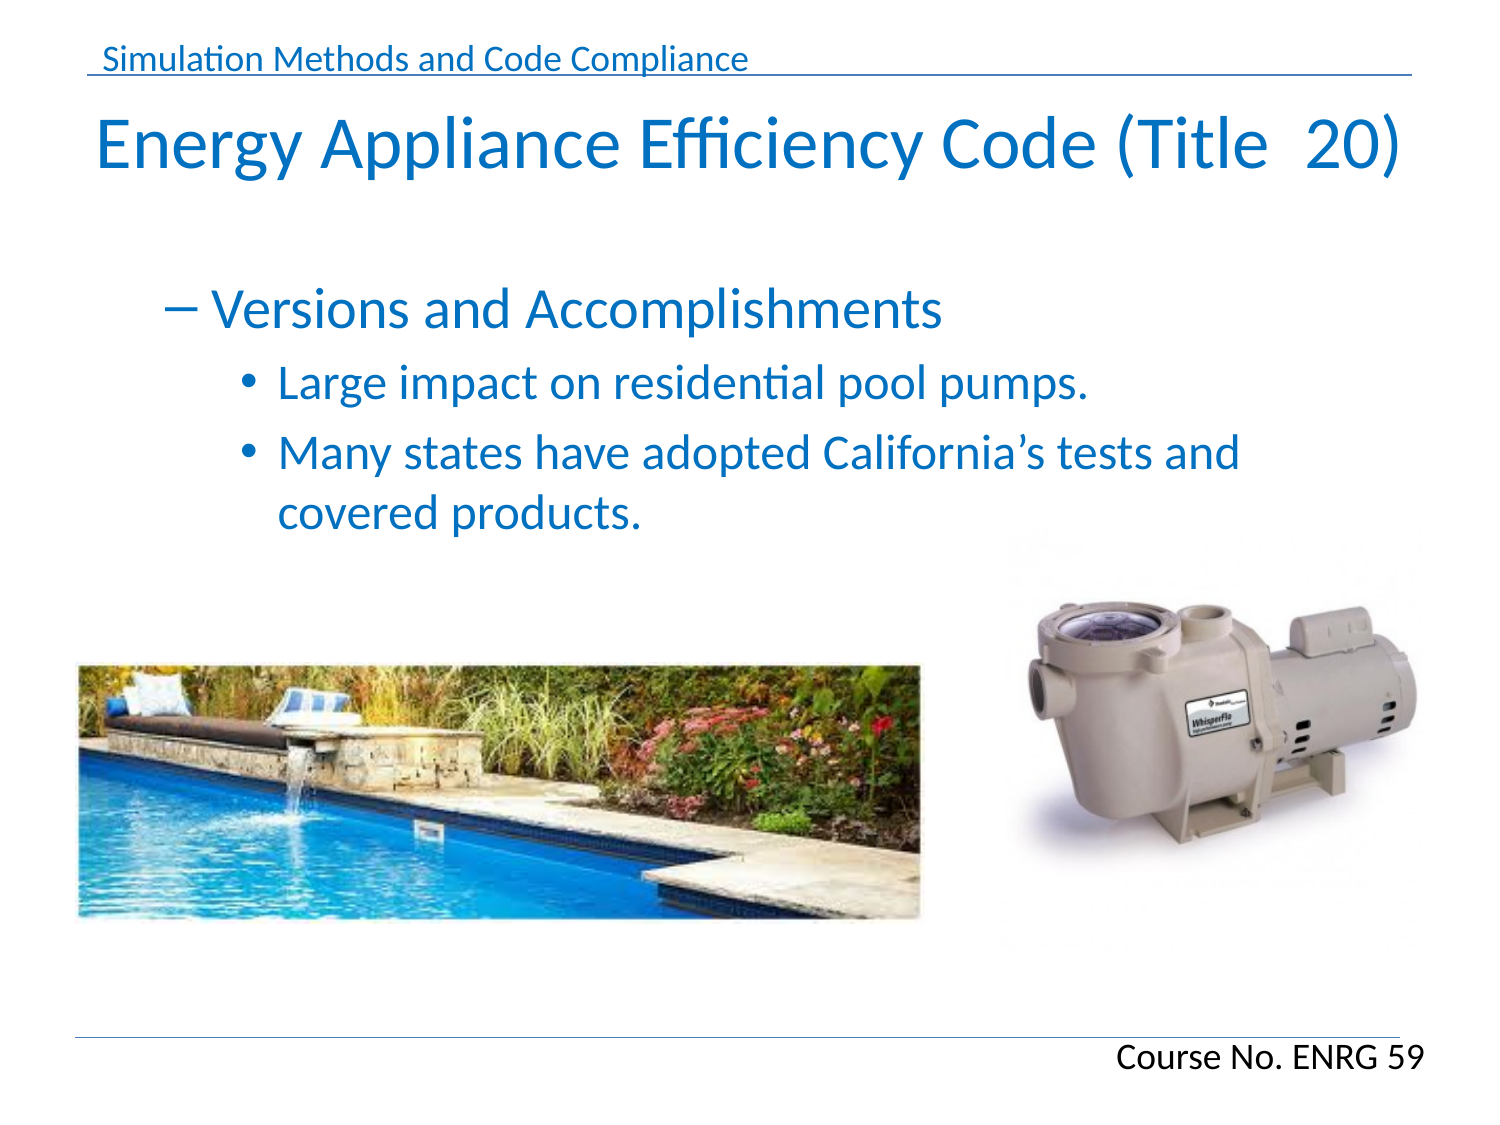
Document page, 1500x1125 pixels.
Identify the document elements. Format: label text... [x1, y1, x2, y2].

list Versions and Accomplishments Large impact on residential pool pumps. Many states have adopted California’s tests and covered products. [75, 262, 1425, 1005]
picture [999, 524, 1426, 951]
title Energy Appliance Efficiency Code (Title 20) [75, 45, 1425, 233]
picture [74, 662, 926, 925]
